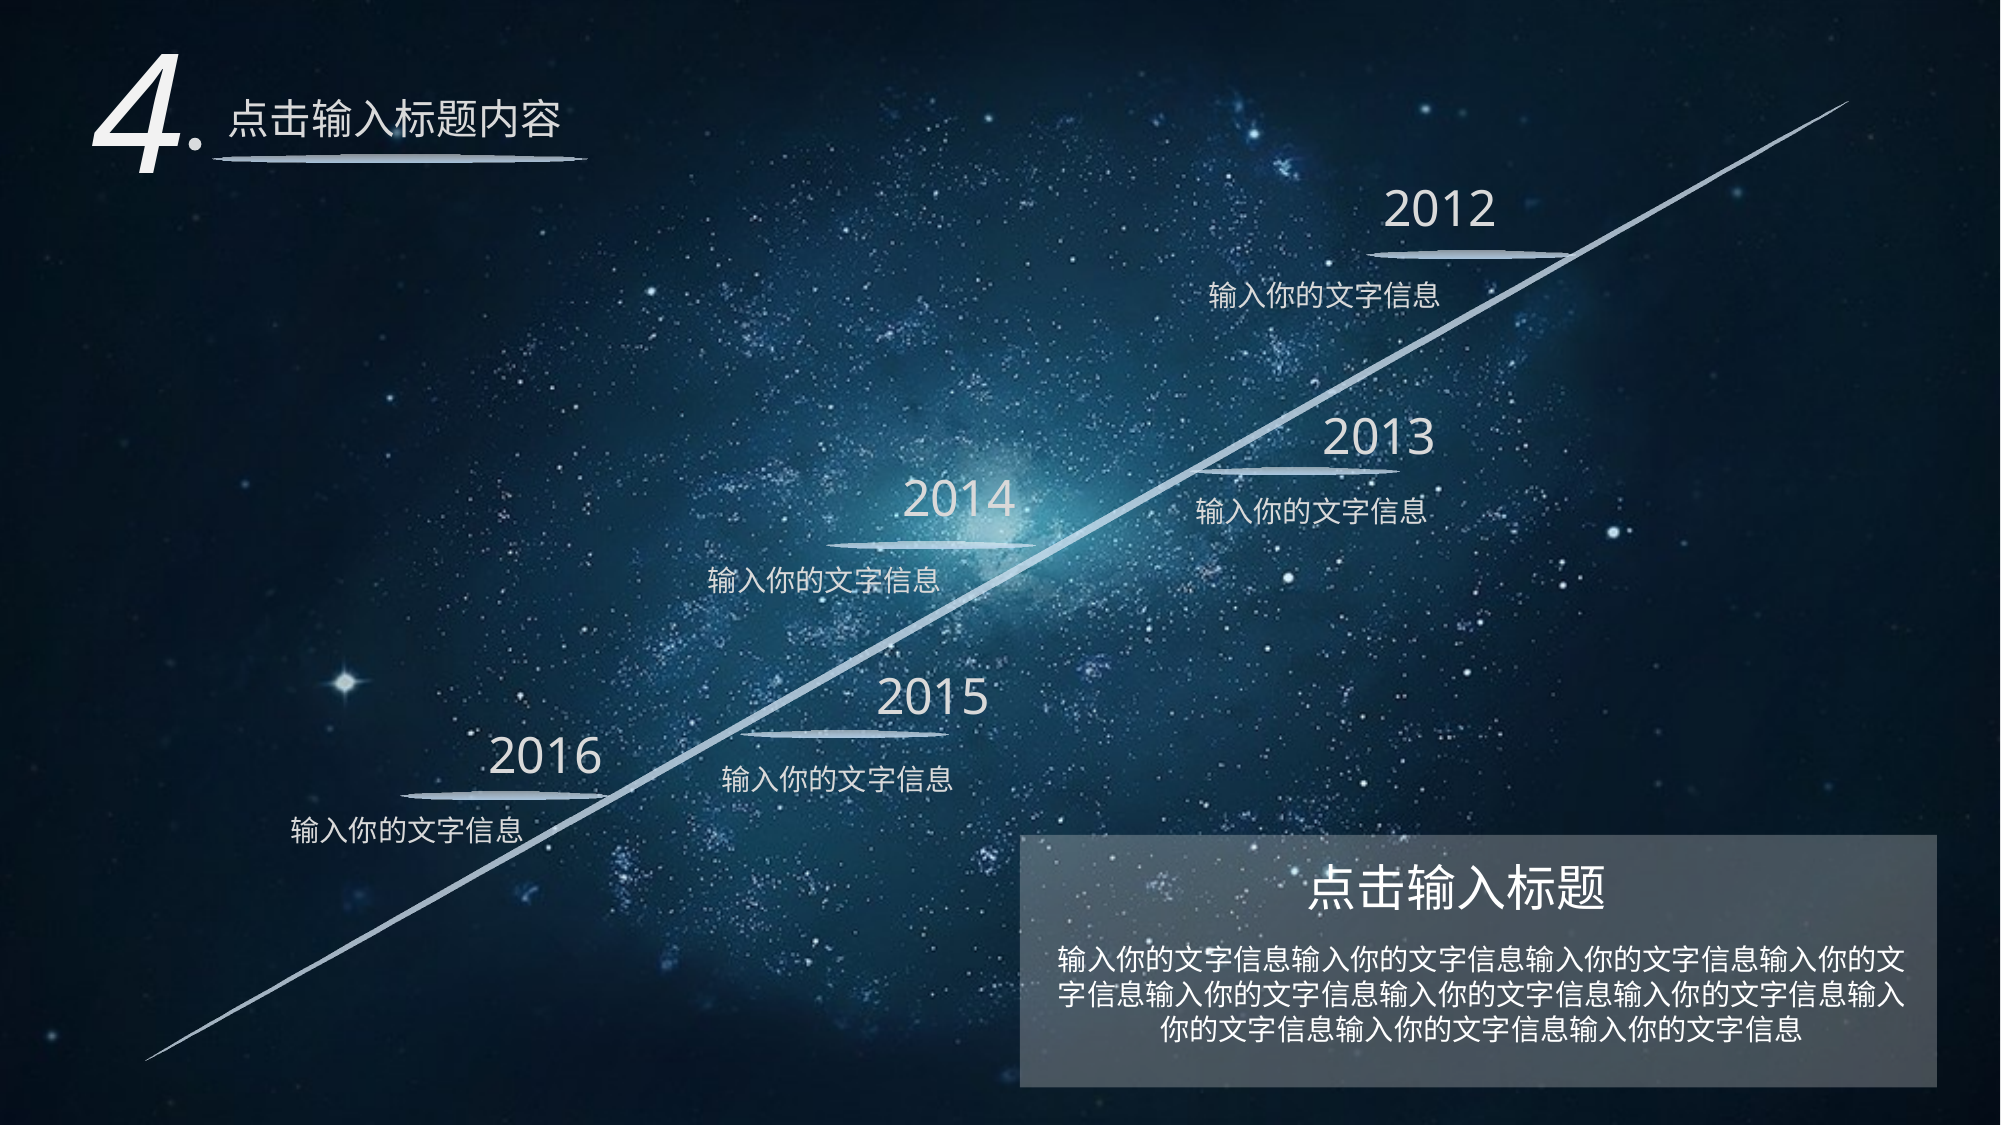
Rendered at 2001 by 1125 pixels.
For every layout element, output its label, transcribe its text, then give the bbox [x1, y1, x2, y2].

text_box 输入你的文字信息 [1177, 485, 1447, 536]
text_box 点击输入标题内容 [212, 85, 577, 151]
text_box [1313, 99, 1850, 397]
text_box 2014 [887, 459, 1031, 534]
text_box [1188, 466, 1396, 476]
text_box 2013 [1307, 397, 1452, 473]
text_box 2016 [473, 716, 618, 791]
text_box 输入你的文字信息 [272, 805, 542, 855]
text_box 2012 [1368, 169, 1513, 244]
text_box 输入你的文字信息 [1190, 269, 1460, 320]
text_box [824, 540, 1038, 550]
text_box 2015 [861, 656, 1005, 732]
text_box 4 [76, 0, 199, 215]
picture [0, 0, 2001, 1125]
text_box [199, 137, 203, 151]
text_box 点击输入标题 [1291, 848, 1621, 924]
text_box [542, 400, 1307, 842]
text_box [144, 855, 519, 1062]
text_box [398, 791, 612, 801]
text_box [737, 729, 951, 739]
text_box 输入你的文字信息输入你的文字信息输入你的文字信息输入你的文字信息输入你的文字信息输入你的文字信息输入你的文字信息输入你的文字信息输入你的文字信息输入你的文字信息 [1042, 933, 1921, 1054]
text_box [1364, 249, 1578, 260]
text_box [209, 153, 591, 164]
text_box 输入你的文字信息 [690, 554, 960, 605]
text_box 输入你的文字信息 [703, 754, 973, 804]
text_box [1019, 834, 1938, 1088]
